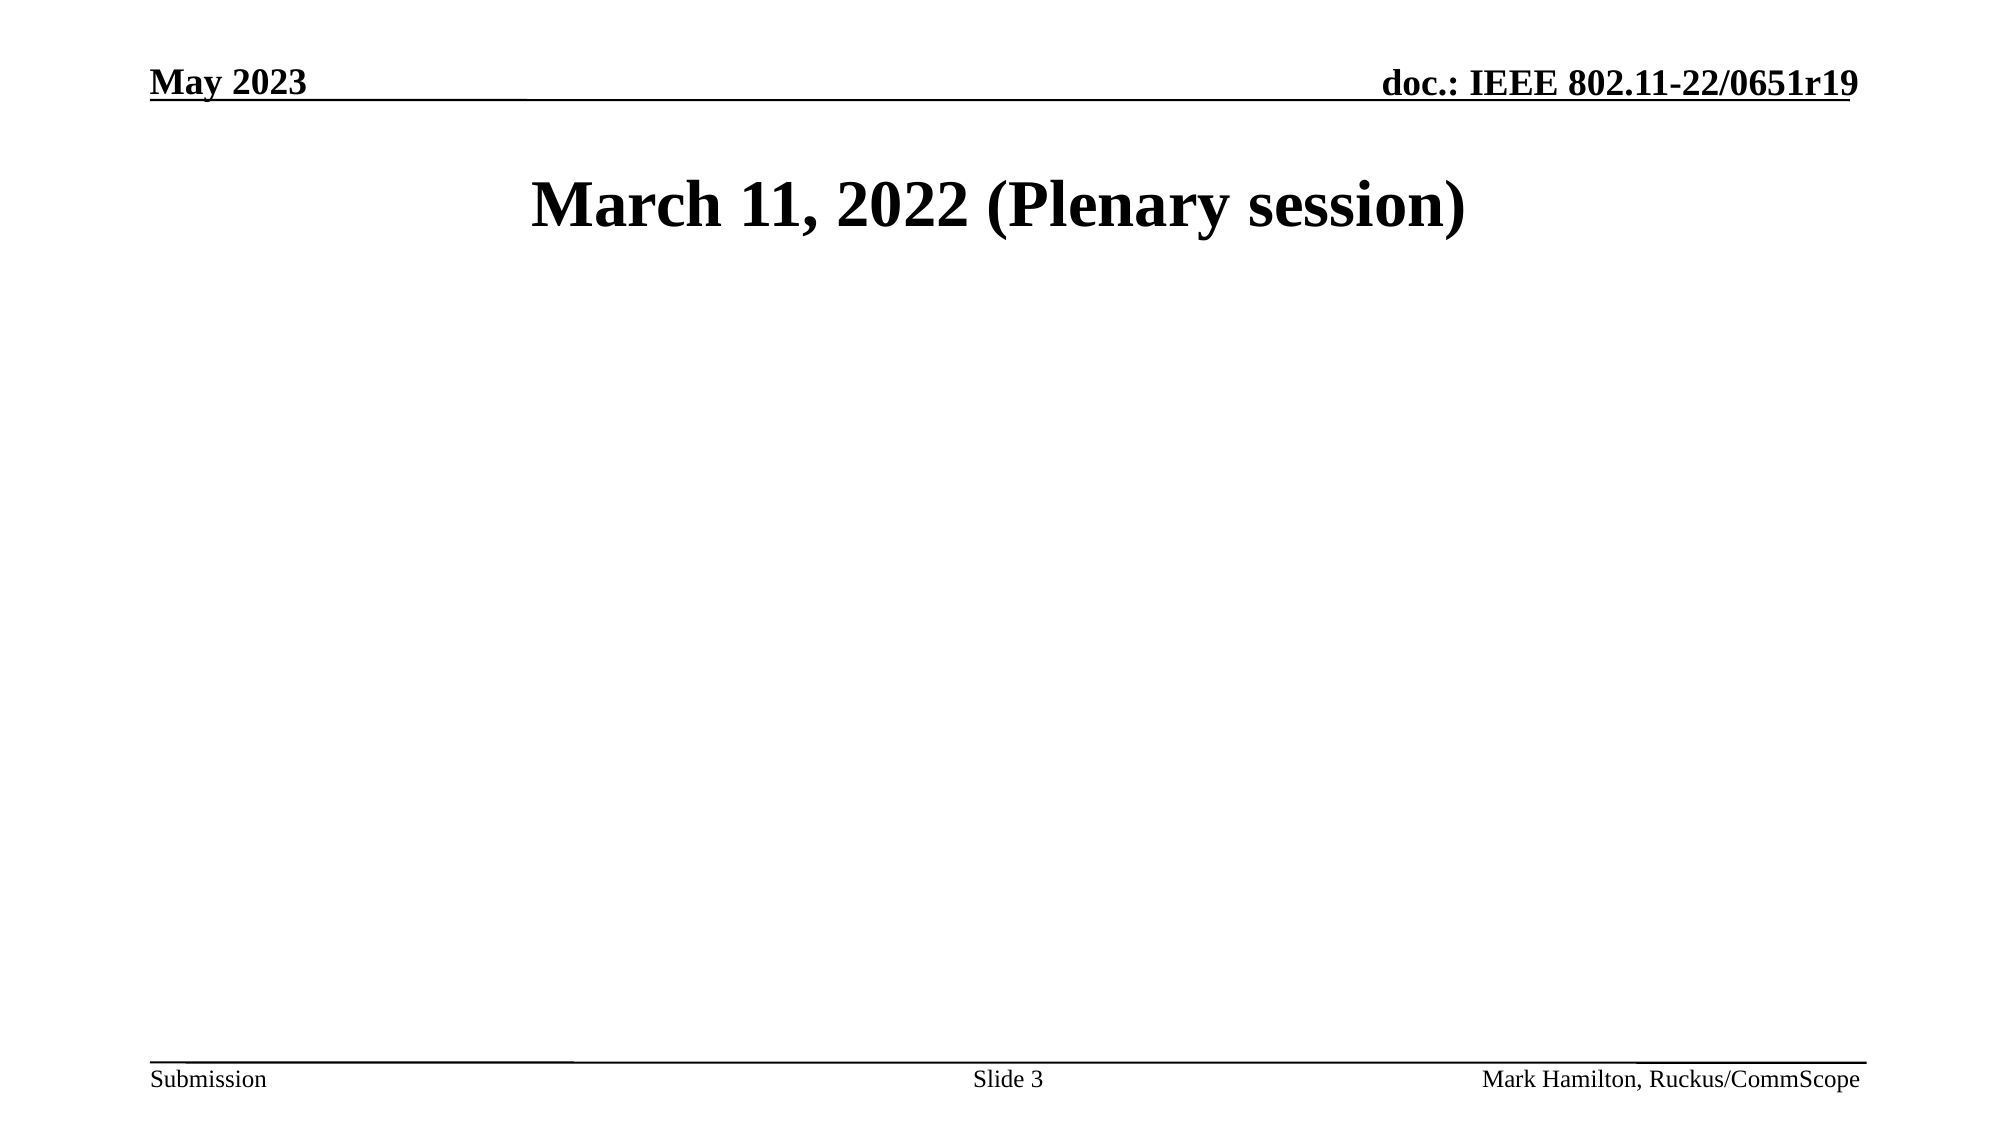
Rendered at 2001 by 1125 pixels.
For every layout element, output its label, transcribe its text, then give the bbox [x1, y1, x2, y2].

title March 11, 2022 (Plenary session) [149, 112, 1850, 288]
slide_number Slide 3 [950, 1061, 1067, 1123]
